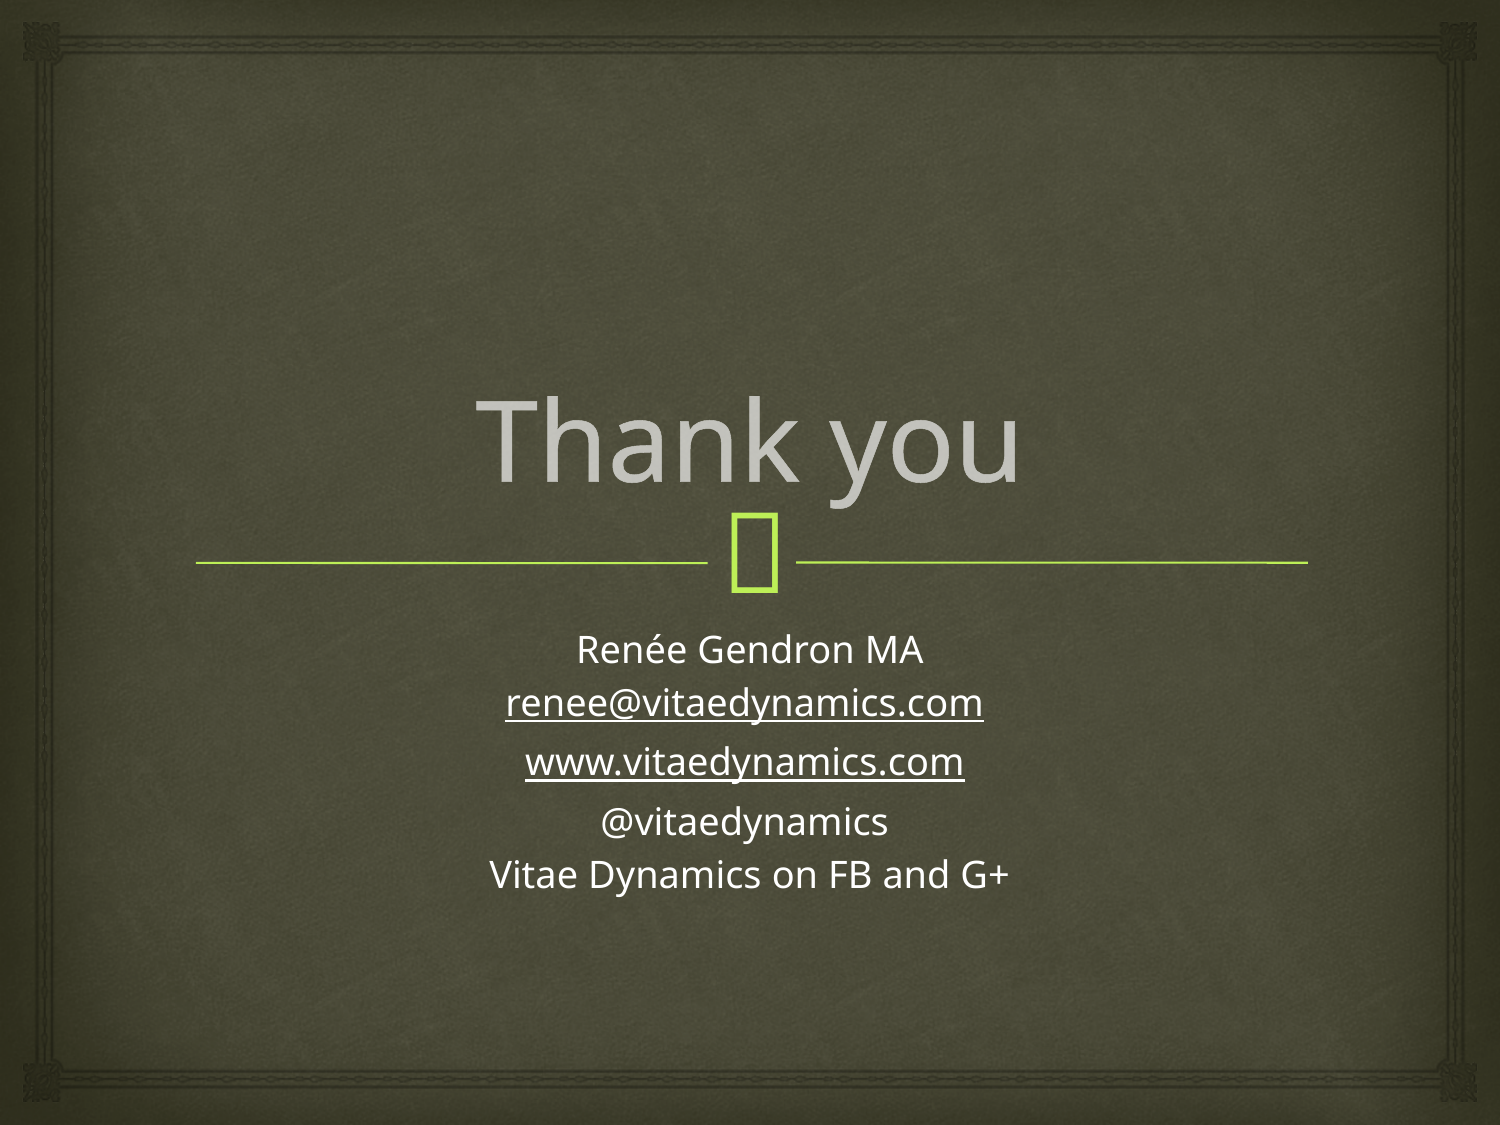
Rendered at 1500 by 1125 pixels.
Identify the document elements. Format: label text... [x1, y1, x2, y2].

picture [0, 0, 1500, 1125]
title Thank you [194, 227, 1306, 512]
subtitle Renée Gendron MA renee@vitaedynamics.com www.vitaedynamics.com @vitaedynamics Vitae Dynamics on FB and G+ [225, 618, 1275, 906]
